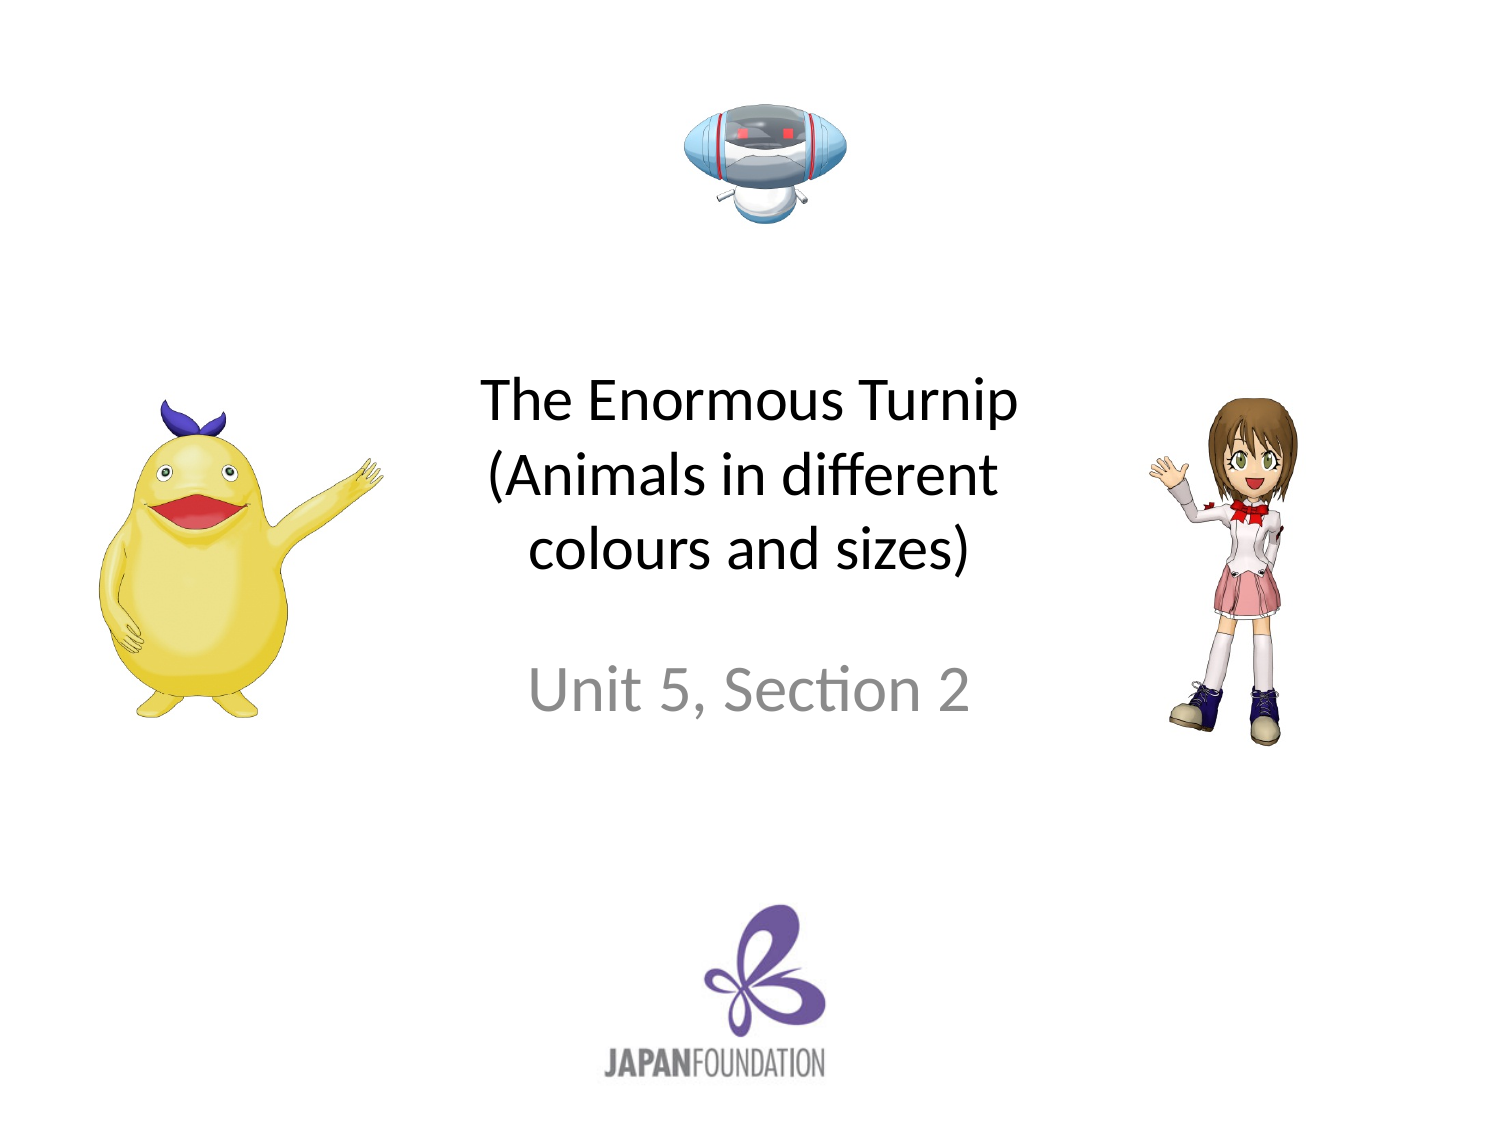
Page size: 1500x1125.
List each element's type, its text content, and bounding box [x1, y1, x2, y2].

picture [944, 361, 1500, 752]
title The Enormous Turnip (Animals in different colours and sizes) [112, 349, 1388, 591]
subtitle Unit 5, Section 2 [225, 637, 1275, 925]
picture [631, 63, 897, 241]
picture [0, 380, 464, 733]
picture [596, 893, 836, 1090]
